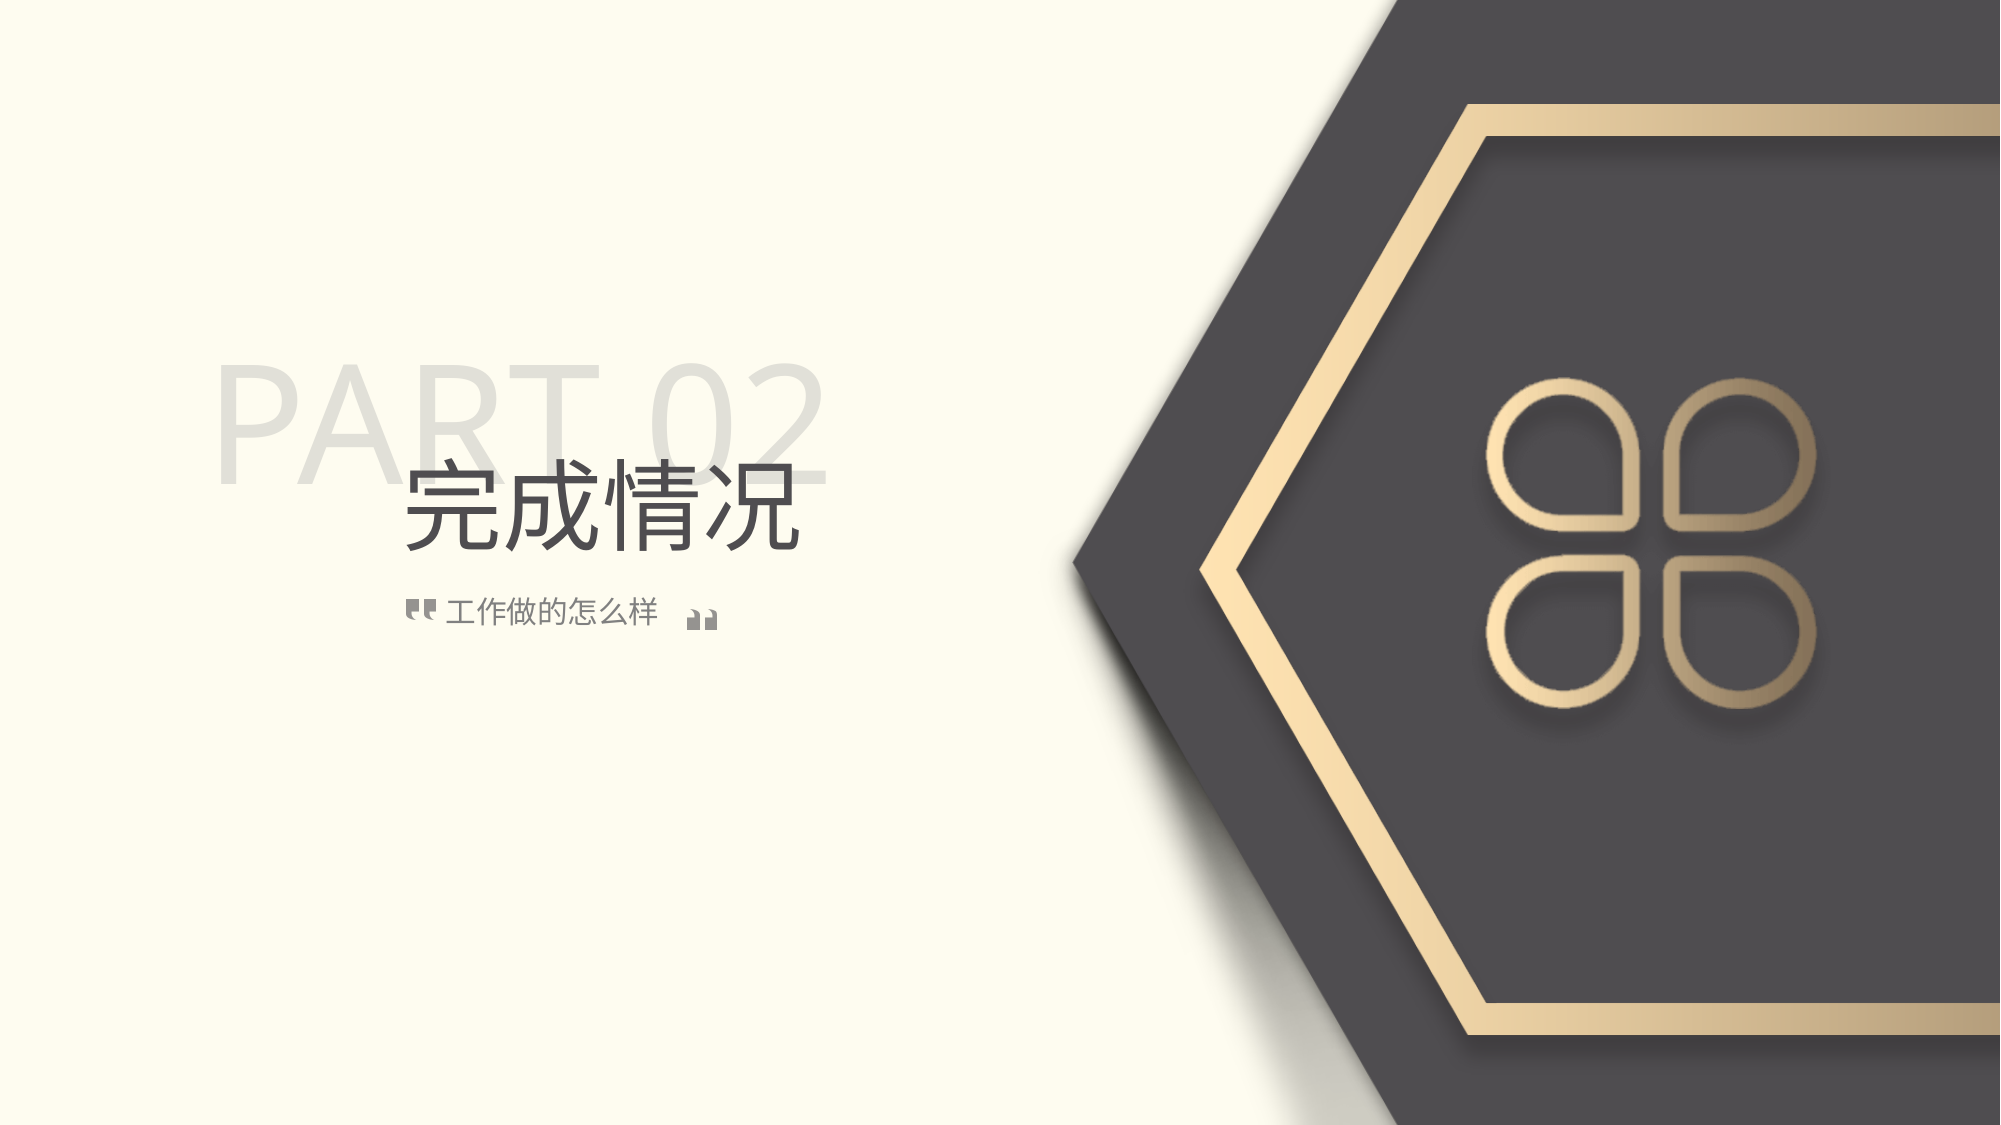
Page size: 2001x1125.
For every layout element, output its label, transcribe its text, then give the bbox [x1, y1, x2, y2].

picture [1038, 0, 2000, 1125]
text_box PART 02 [190, 310, 851, 526]
picture [406, 599, 436, 620]
picture [687, 609, 717, 630]
text_box 完成情况 [387, 436, 818, 572]
text_box 工作做的怎么样 [431, 585, 675, 637]
